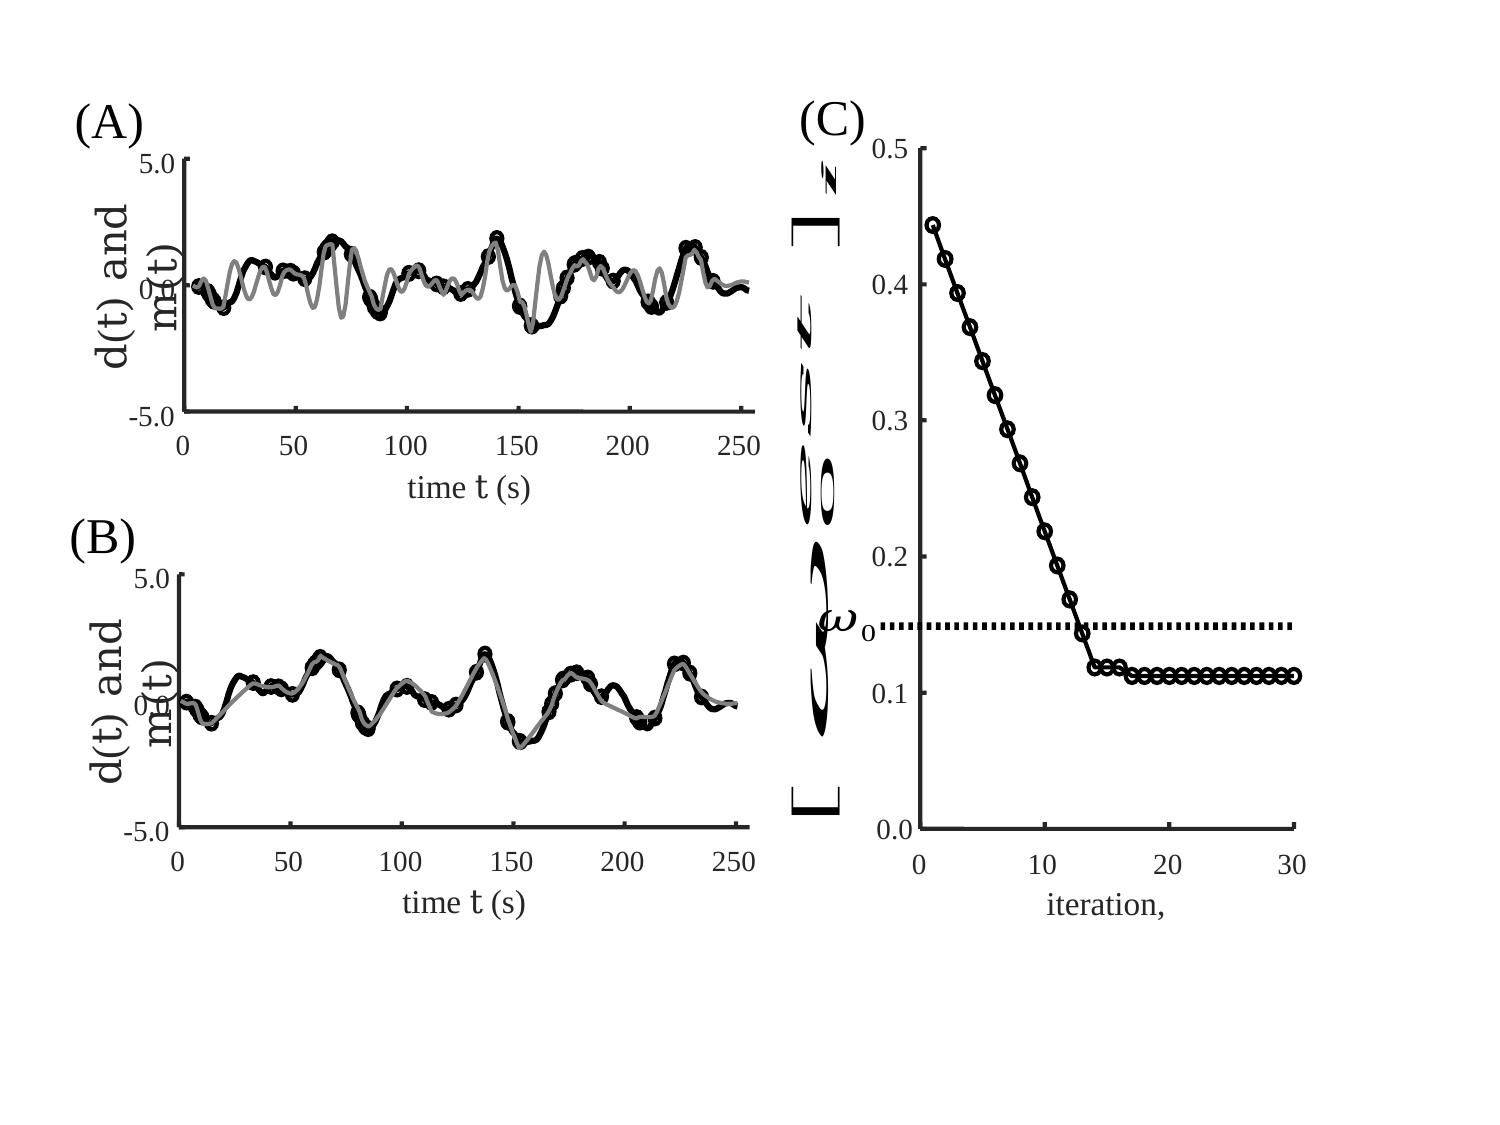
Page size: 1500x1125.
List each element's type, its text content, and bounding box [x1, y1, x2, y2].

text_box [279, 285, 306, 290]
text_box [462, 702, 503, 706]
text_box [225, 286, 243, 303]
text_box [576, 252, 584, 264]
text_box [230, 702, 356, 707]
text_box [582, 671, 594, 679]
text_box [403, 266, 412, 280]
text_box [588, 262, 597, 279]
text_box [608, 274, 619, 283]
text_box [404, 285, 436, 291]
text_box [710, 283, 719, 288]
text_box [193, 286, 204, 293]
text_box [526, 717, 547, 743]
text_box [534, 290, 559, 327]
text_box [563, 284, 569, 295]
text_box [306, 662, 310, 672]
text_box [175, 426, 762, 506]
text_box [247, 676, 259, 686]
text_box [345, 247, 352, 261]
text_box [423, 275, 431, 284]
text_box [502, 716, 510, 729]
text_box [658, 703, 738, 712]
text_box [470, 665, 477, 676]
text_box [707, 275, 719, 282]
text_box [642, 298, 647, 308]
text_box [549, 687, 558, 700]
text_box [569, 284, 615, 291]
text_box [208, 297, 214, 308]
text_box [79, 559, 171, 848]
text_box [277, 264, 287, 277]
text_box [445, 711, 455, 716]
text_box [203, 288, 209, 300]
text_box [634, 717, 646, 729]
text_box [483, 284, 506, 291]
text_box [474, 263, 486, 284]
text_box [455, 288, 466, 300]
text_box [371, 306, 376, 318]
text_box [687, 666, 696, 679]
text_box [193, 280, 201, 285]
text_box [464, 290, 472, 296]
text_box [180, 655, 738, 749]
text_box [555, 294, 567, 303]
text_box [359, 722, 363, 733]
text_box [487, 659, 498, 685]
text_box [289, 266, 299, 274]
text_box [259, 260, 272, 273]
text_box [337, 663, 345, 675]
text_box [431, 285, 438, 291]
text_box [546, 710, 555, 719]
text_box [593, 256, 605, 267]
text_box [218, 301, 230, 314]
text_box (A) [59, 80, 160, 156]
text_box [871, 129, 1307, 923]
text_box [697, 251, 707, 264]
text_box [680, 241, 691, 255]
text_box [382, 285, 399, 309]
text_box [309, 257, 322, 284]
text_box [181, 695, 192, 700]
text_box [334, 240, 350, 284]
text_box [206, 719, 217, 730]
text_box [170, 842, 756, 921]
text_box [386, 702, 421, 706]
text_box [397, 277, 407, 284]
text_box [668, 657, 678, 670]
text_box [569, 257, 579, 269]
text_box [348, 285, 368, 291]
text_box [365, 293, 372, 306]
text_box [514, 300, 525, 313]
text_box [181, 702, 190, 709]
text_box [241, 259, 260, 285]
text_box [622, 284, 644, 297]
text_box [277, 682, 287, 691]
text_box [677, 656, 689, 667]
text_box [287, 688, 297, 693]
text_box [491, 232, 503, 245]
text_box [508, 286, 519, 299]
text_box [526, 320, 538, 333]
text_box [674, 254, 687, 283]
text_box [301, 272, 311, 284]
text_box [702, 264, 710, 282]
text_box [226, 675, 248, 701]
text_box [497, 243, 513, 283]
text_box [646, 300, 658, 313]
text_box [557, 672, 565, 684]
text_box [649, 712, 661, 725]
text_box [192, 242, 750, 332]
text_box [606, 685, 627, 702]
text_box [268, 272, 281, 285]
text_box [652, 290, 665, 313]
text_box [319, 285, 336, 290]
text_box [383, 692, 392, 701]
text_box [416, 264, 425, 276]
text_box [644, 718, 652, 729]
text_box [479, 647, 491, 660]
text_box [318, 247, 323, 258]
text_box [191, 704, 196, 716]
text_box [680, 283, 750, 294]
text_box [550, 703, 558, 710]
text_box [265, 680, 275, 687]
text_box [84, 144, 176, 433]
text_box [374, 306, 386, 320]
text_box [326, 235, 338, 248]
text_box [661, 296, 670, 309]
text_box [561, 271, 570, 283]
text_box (B) [54, 496, 151, 572]
text_box [255, 286, 271, 290]
text_box [326, 656, 336, 664]
text_box [427, 696, 437, 701]
text_box [596, 262, 608, 273]
text_box [582, 250, 594, 264]
text_box [368, 301, 374, 313]
text_box [452, 702, 462, 712]
text_box [356, 717, 362, 729]
text_box [391, 682, 401, 693]
text_box [314, 651, 326, 661]
text_box [587, 677, 596, 688]
text_box [362, 724, 374, 735]
text_box [565, 667, 572, 677]
text_box [482, 250, 489, 263]
text_box [285, 264, 295, 270]
text_box [571, 666, 583, 678]
text_box [618, 269, 630, 283]
text_box [522, 311, 527, 320]
text_box [196, 712, 202, 724]
text_box [597, 690, 607, 702]
text_box [431, 277, 441, 283]
text_box (C) [784, 78, 881, 153]
text_box [689, 241, 701, 253]
text_box [273, 680, 282, 686]
text_box [353, 709, 360, 721]
text_box [557, 703, 610, 707]
